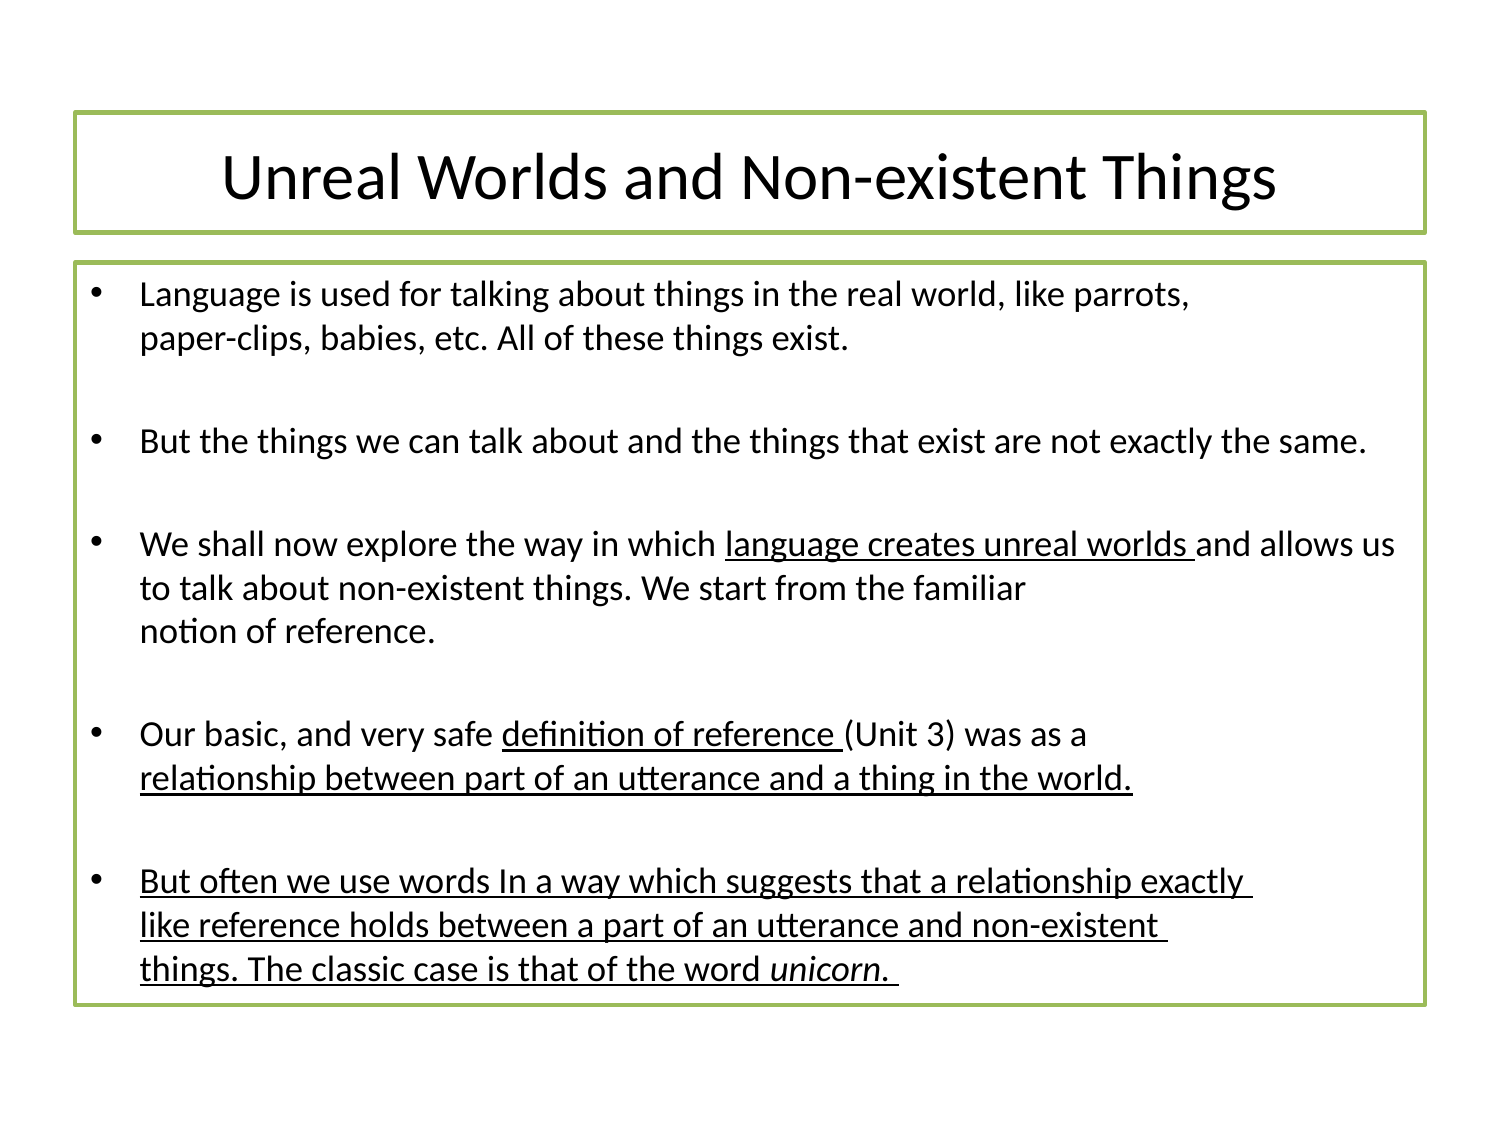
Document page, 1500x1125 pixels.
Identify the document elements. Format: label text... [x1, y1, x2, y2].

title Unreal Worlds and Non-existent Things [73, 110, 1427, 235]
list Language is used for talking about things in the real world, like parrots, paper-clips, babies, etc. All of these things exist. But the things we can talk about and the things that exist are not exactly the same. We shall now explore the way in which language creates unreal worlds and allows us to talk about non-existent things. We start from the familiar notion of reference. Our basic, and very safe definition of reference (Unit 3) was as a relationship between part of an utterance and a thing in the world. But often we use words In a way which suggests that a relationship exactly like reference holds between a part of an utterance and non-existent things. The classic case is that of the word unicorn. [73, 260, 1427, 1007]
